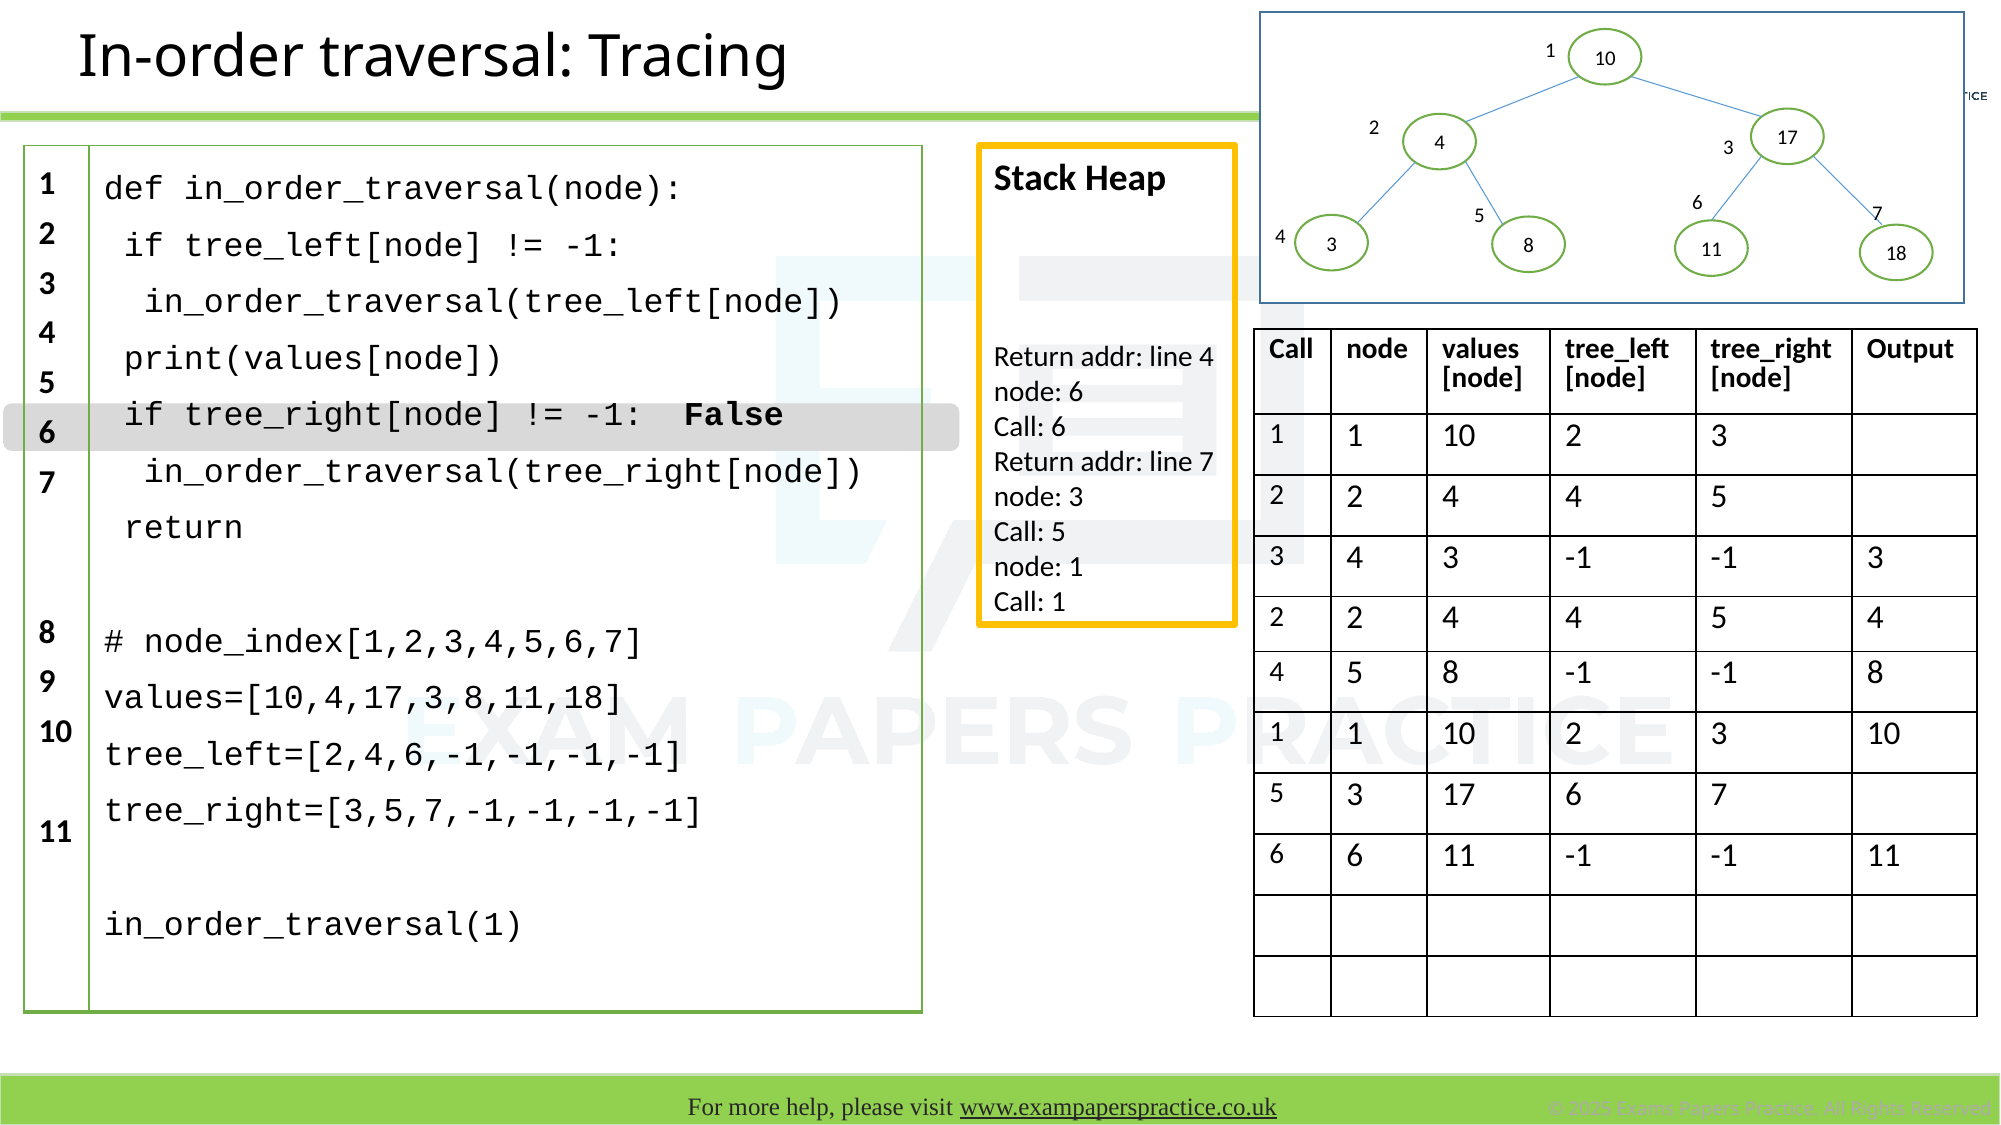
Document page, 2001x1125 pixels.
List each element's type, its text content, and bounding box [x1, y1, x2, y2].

table_header Output [1853, 330, 1976, 413]
table_cell [1255, 957, 1330, 1016]
table_header Call [1255, 330, 1330, 413]
table_cell [1332, 957, 1426, 1016]
table_cell 3 [1332, 774, 1426, 833]
table_header 1 2 3 4 5 6 7 8 9 10 11 [25, 146, 88, 1010]
title In-order traversal: Tracing [63, 9, 1405, 106]
table_cell 3 [1697, 415, 1851, 474]
table_cell [1853, 896, 1976, 955]
text_box Stack Heap Return addr: line 4 node: 6 Call: 6 Return addr: line 7 node: 3 Call: 5 node: 1 Call: 1 [979, 145, 1236, 625]
table_cell 2 [1551, 415, 1695, 474]
table_cell [1853, 957, 1976, 1016]
table_cell [1697, 896, 1851, 955]
table_cell [1551, 957, 1695, 1016]
table_cell [1697, 957, 1851, 1016]
table_cell 3 [1853, 537, 1976, 596]
table_cell 4 [1428, 597, 1549, 651]
table_cell 5 [1697, 597, 1851, 651]
table_header tree_right [node] [1697, 330, 1851, 413]
table_cell 4 [1255, 652, 1330, 711]
table_cell 4 [1551, 597, 1695, 651]
table_cell [1551, 896, 1695, 955]
table_cell 10 [1428, 713, 1549, 772]
table_cell 8 [1428, 652, 1549, 711]
table_cell 6 [1255, 835, 1330, 894]
table_header def in_order_traversal(node): if tree_left[node] != -1: in_order_traversal(tree_left[node]) print(values[node]) if tree_right[node] != -1: False in_order_traversal(tree_right[node]) return # node_index[1,2,3,4,5,6,7] values=[10,4,17,3,8,11,18] tree_left=[2,4,6,-1,-1,-1,-1] tree_right=[3,5,7,-1,-1,-1,-1] in_order_traversal(1) [90, 146, 921, 1010]
text_box [923, 403, 960, 451]
table_cell 3 [1697, 713, 1851, 772]
table_cell -1 [1551, 652, 1695, 711]
table_cell 10 [1428, 415, 1549, 474]
table_cell 6 [1332, 835, 1426, 894]
table_cell 1 [1255, 713, 1330, 772]
table_cell 11 [1428, 835, 1549, 894]
table_cell 6 [1551, 774, 1695, 833]
table_cell 1 [1332, 713, 1426, 772]
table_cell [1853, 476, 1976, 535]
table_cell [1255, 896, 1330, 955]
table_cell -1 [1697, 652, 1851, 711]
table_cell 2 [1255, 597, 1330, 651]
table_cell 1 [1332, 415, 1426, 474]
table_cell [1428, 896, 1549, 955]
table_cell 4 [1428, 476, 1549, 535]
table_cell 1 [1255, 415, 1330, 474]
table_cell 3 [1255, 537, 1330, 596]
table_cell 5 [1332, 652, 1426, 711]
table_cell 17 [1428, 774, 1549, 833]
table_cell 3 [1428, 537, 1549, 596]
table_cell 2 [1551, 713, 1695, 772]
table_cell 11 [1853, 835, 1976, 894]
table_cell 7 [1697, 774, 1851, 833]
table_cell [1853, 415, 1976, 474]
table_cell 5 [1697, 476, 1851, 535]
table_cell -1 [1697, 835, 1851, 894]
table_cell [1332, 896, 1426, 955]
table_cell 2 [1255, 476, 1330, 535]
table_header node [1332, 330, 1426, 413]
table_cell 8 [1853, 652, 1976, 711]
text_box [3, 403, 23, 451]
table_cell -1 [1551, 537, 1695, 596]
table_cell -1 [1697, 537, 1851, 596]
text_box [1260, 12, 1965, 303]
table_cell 2 [1332, 476, 1426, 535]
table_cell 4 [1853, 597, 1976, 651]
table_cell 4 [1332, 537, 1426, 596]
table_header values [node] [1428, 330, 1549, 413]
table_header tree_left [node] [1551, 330, 1695, 413]
table_cell 5 [1255, 774, 1330, 833]
table_cell 10 [1853, 713, 1976, 772]
table_cell 4 [1551, 476, 1695, 535]
table_cell [1428, 957, 1549, 1016]
table_cell -1 [1551, 835, 1695, 894]
table_cell [1853, 774, 1976, 833]
table_cell 2 [1332, 597, 1426, 651]
